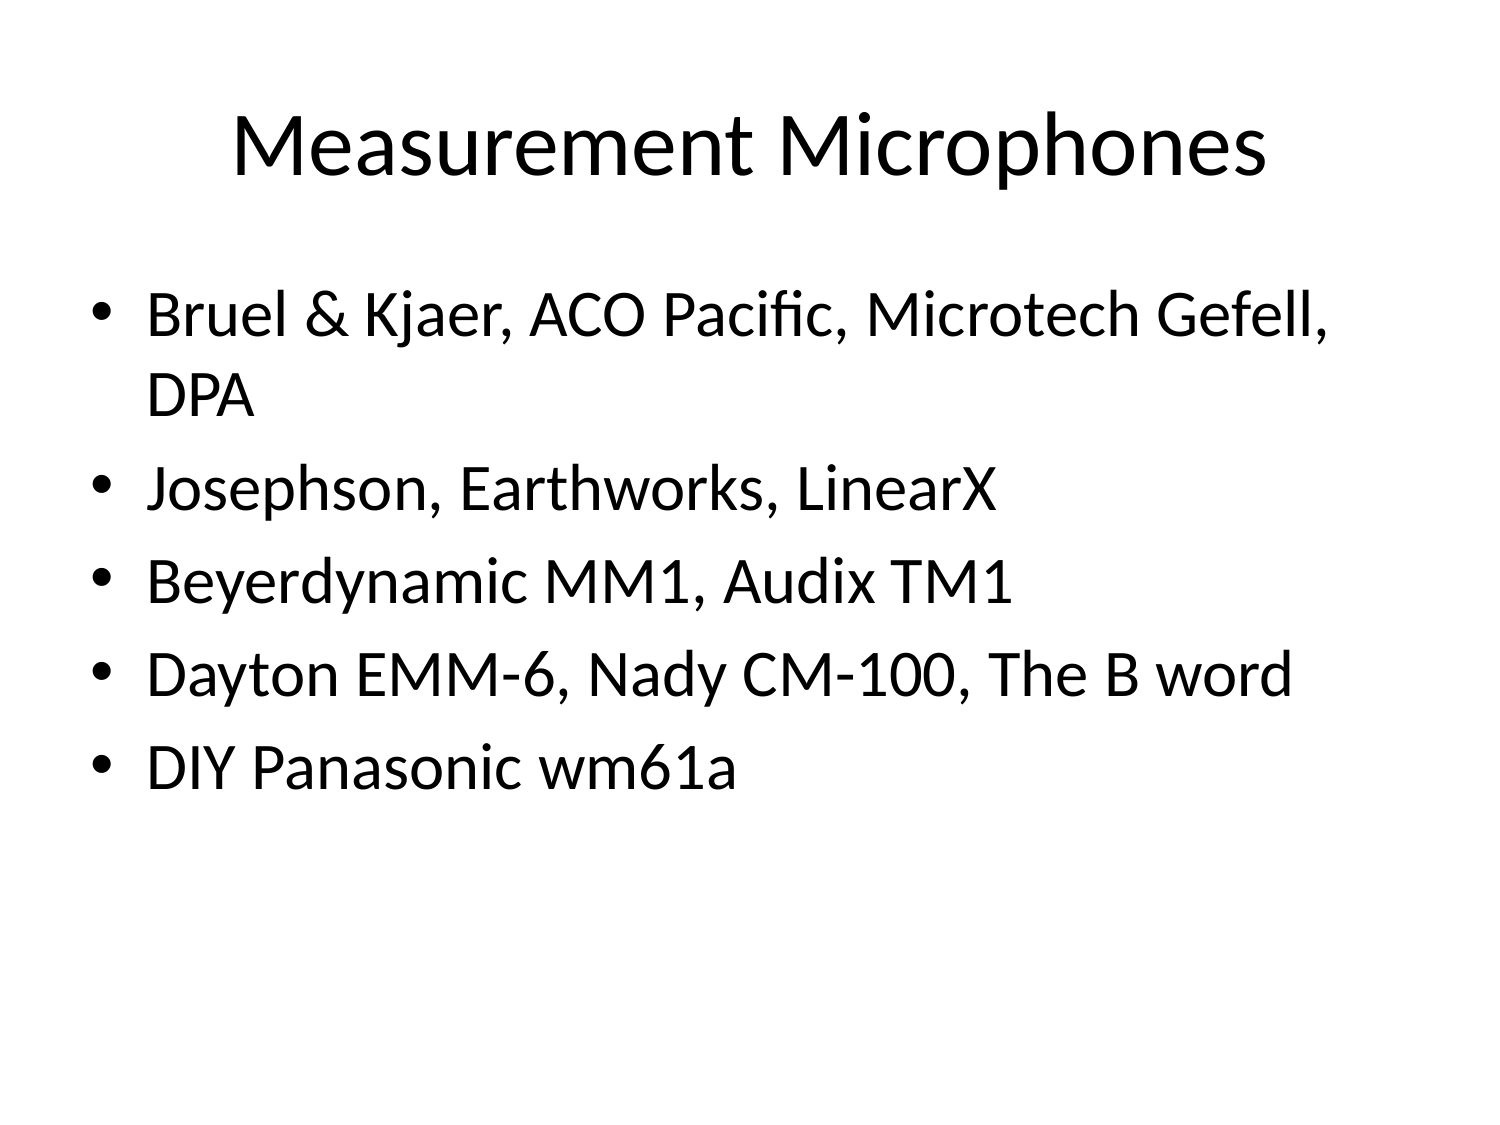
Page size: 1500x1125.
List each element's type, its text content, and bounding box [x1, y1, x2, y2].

list Bruel & Kjaer, ACO Pacific, Microtech Gefell, DPA Josephson, Earthworks, LinearX Beyerdynamic MM1, Audix TM1 Dayton EMM-6, Nady CM-100, The B word DIY Panasonic wm61a [75, 262, 1425, 1005]
title Measurement Microphones [75, 45, 1425, 233]
